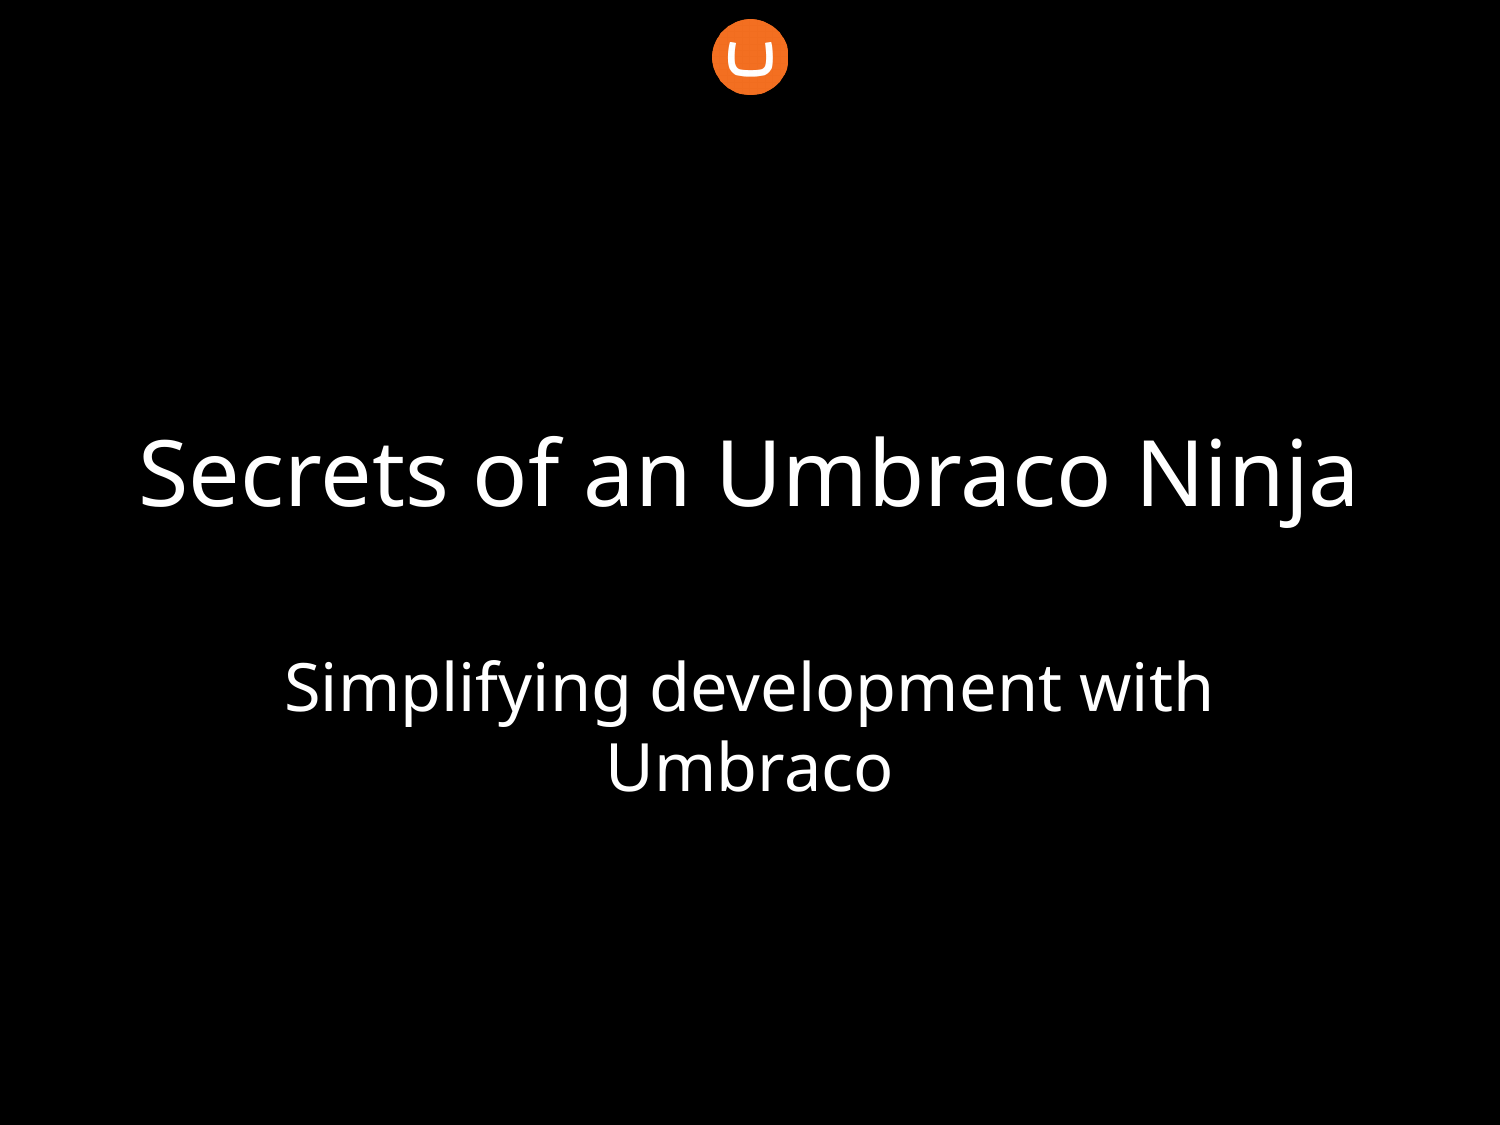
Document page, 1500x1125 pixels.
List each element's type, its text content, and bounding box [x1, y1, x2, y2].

picture [712, 19, 788, 95]
title Secrets of an Umbraco Ninja [112, 349, 1388, 591]
subtitle Simplifying development with Umbraco [225, 637, 1275, 925]
